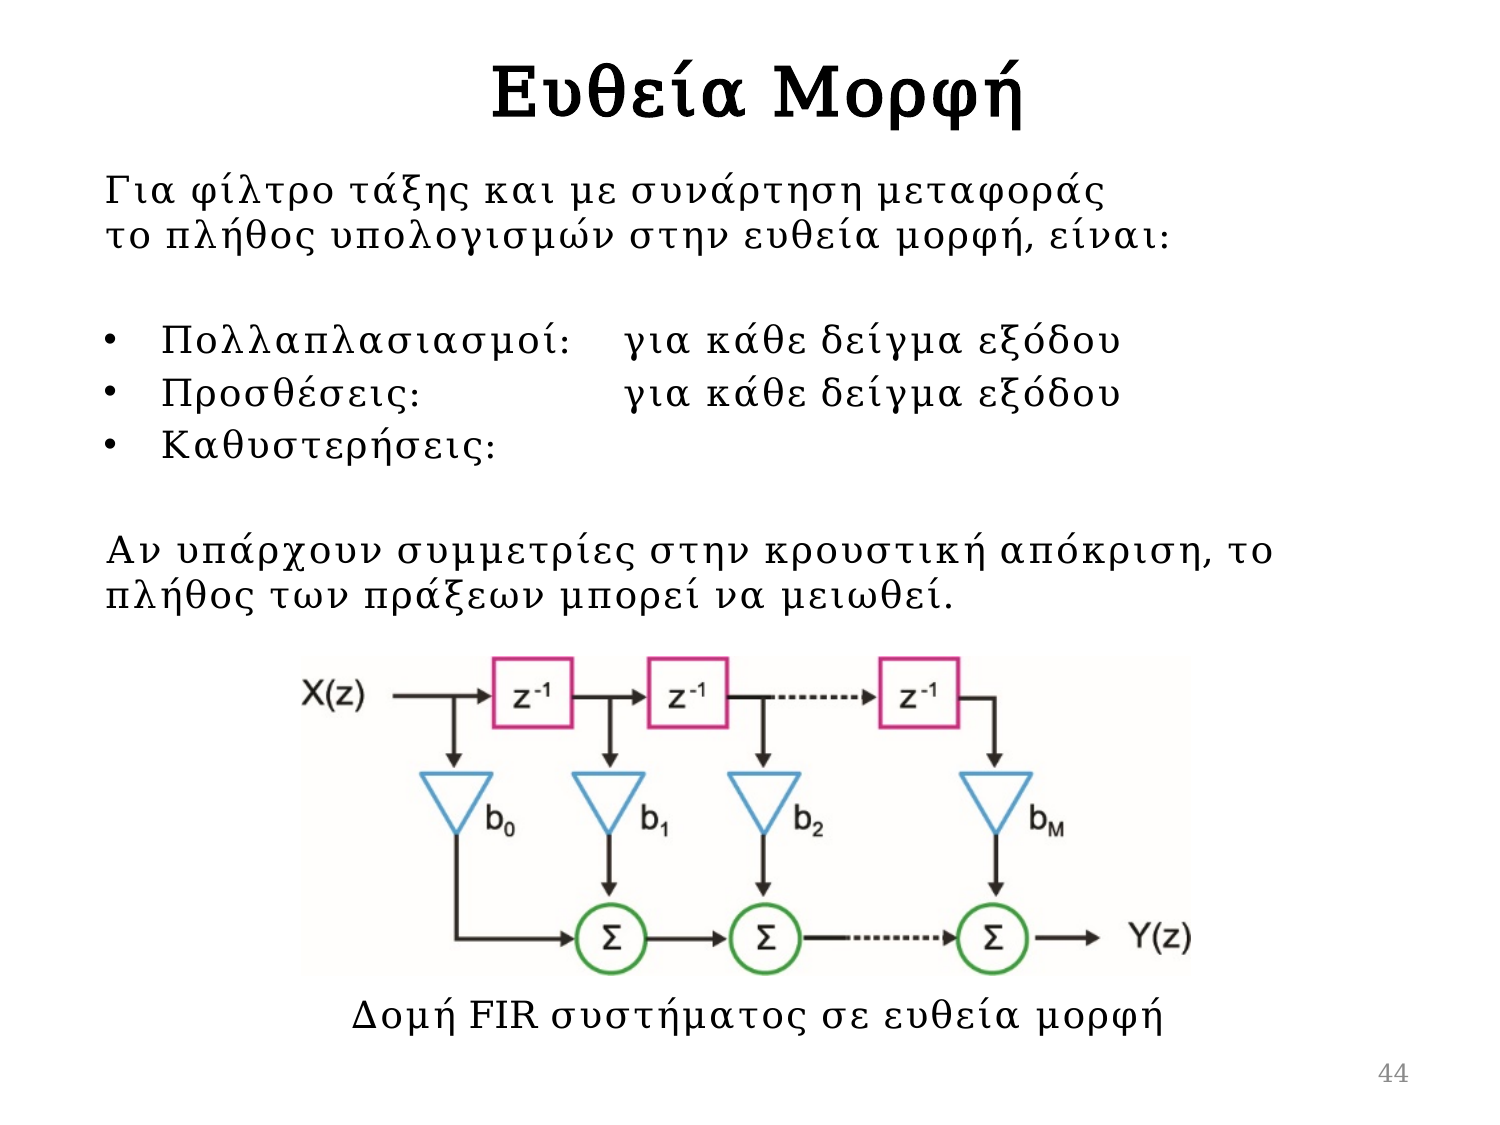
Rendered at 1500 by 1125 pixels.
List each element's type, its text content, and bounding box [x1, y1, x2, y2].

picture [300, 656, 1191, 977]
title Ευθεία Μορφή [88, 19, 1425, 159]
slide_number 44 [1222, 1042, 1425, 1103]
